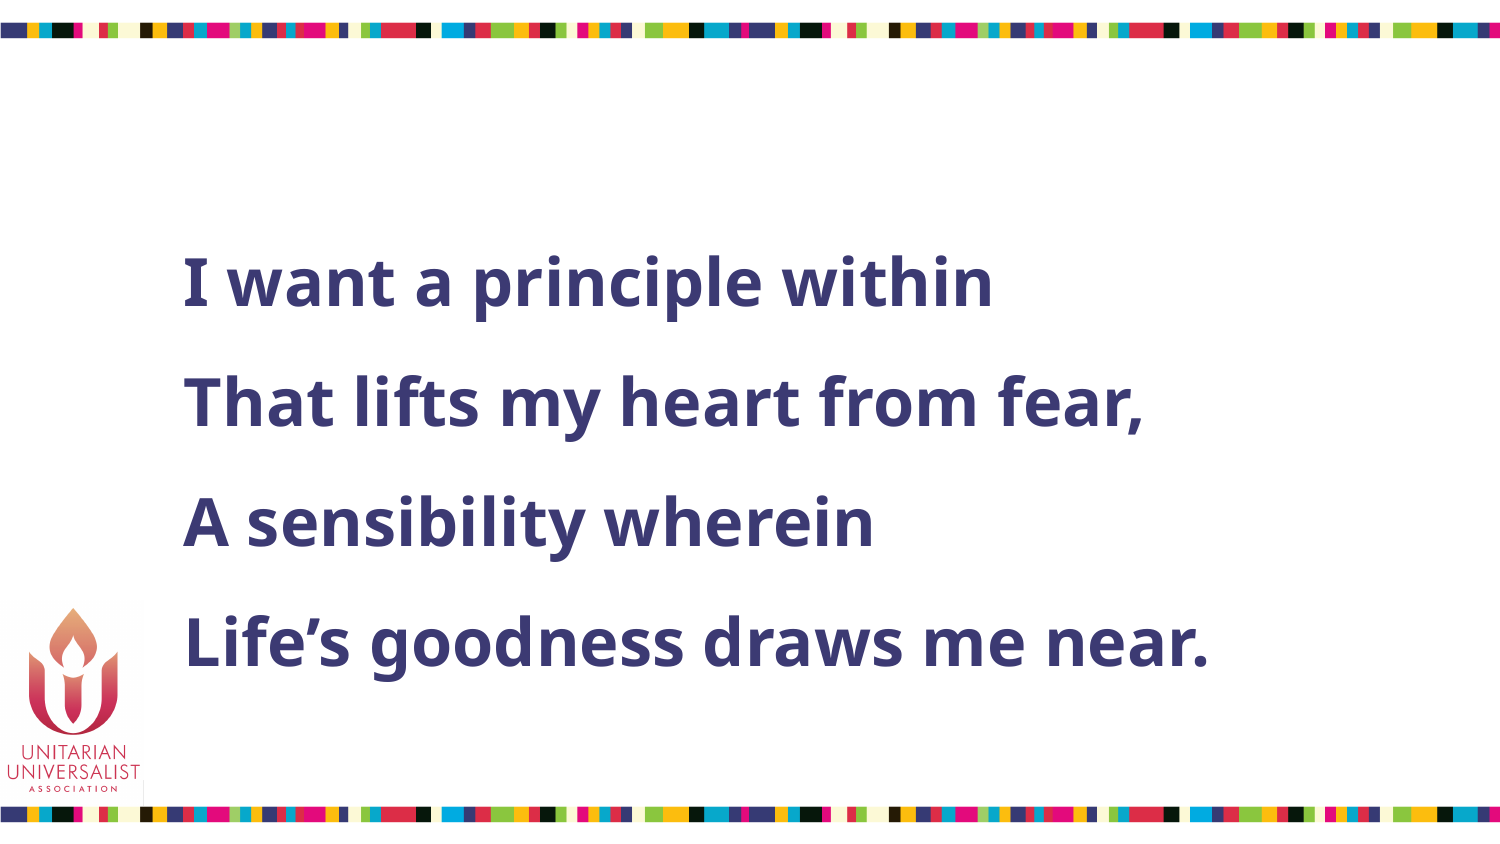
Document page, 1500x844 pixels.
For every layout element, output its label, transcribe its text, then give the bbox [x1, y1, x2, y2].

text_box I want a principle within That lifts my heart from fear, A sensibility wherein Life’s goodness draws me near. [168, 184, 1421, 695]
picture [0, 600, 1500, 824]
picture [0, 22, 1500, 40]
